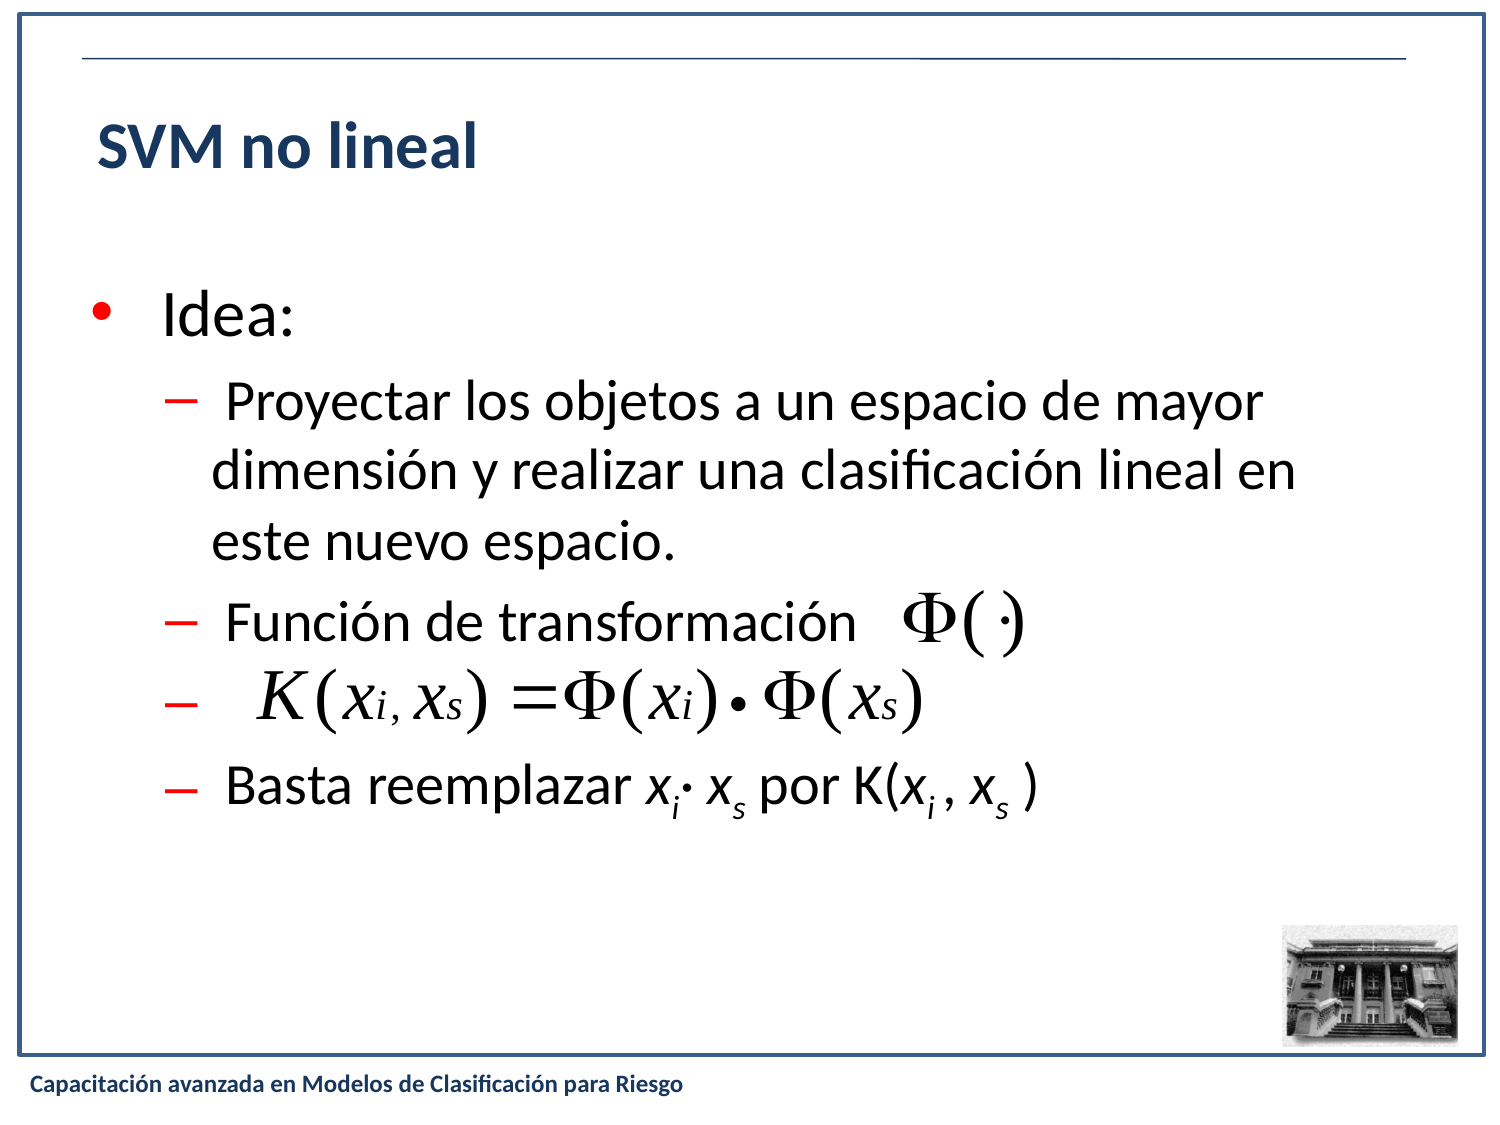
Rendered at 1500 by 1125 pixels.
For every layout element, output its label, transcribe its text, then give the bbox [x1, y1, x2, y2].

title SVM no lineal [81, 81, 1414, 202]
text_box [243, 652, 940, 751]
list Idea: Proyectar los objetos a un espacio de mayor dimensión y realizar una clasificación lineal en este nuevo espacio. Función de transformación Basta reemplazar xi· xs por K(xi , xs ) [74, 262, 1426, 1006]
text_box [891, 574, 1042, 675]
picture [1282, 925, 1458, 1047]
